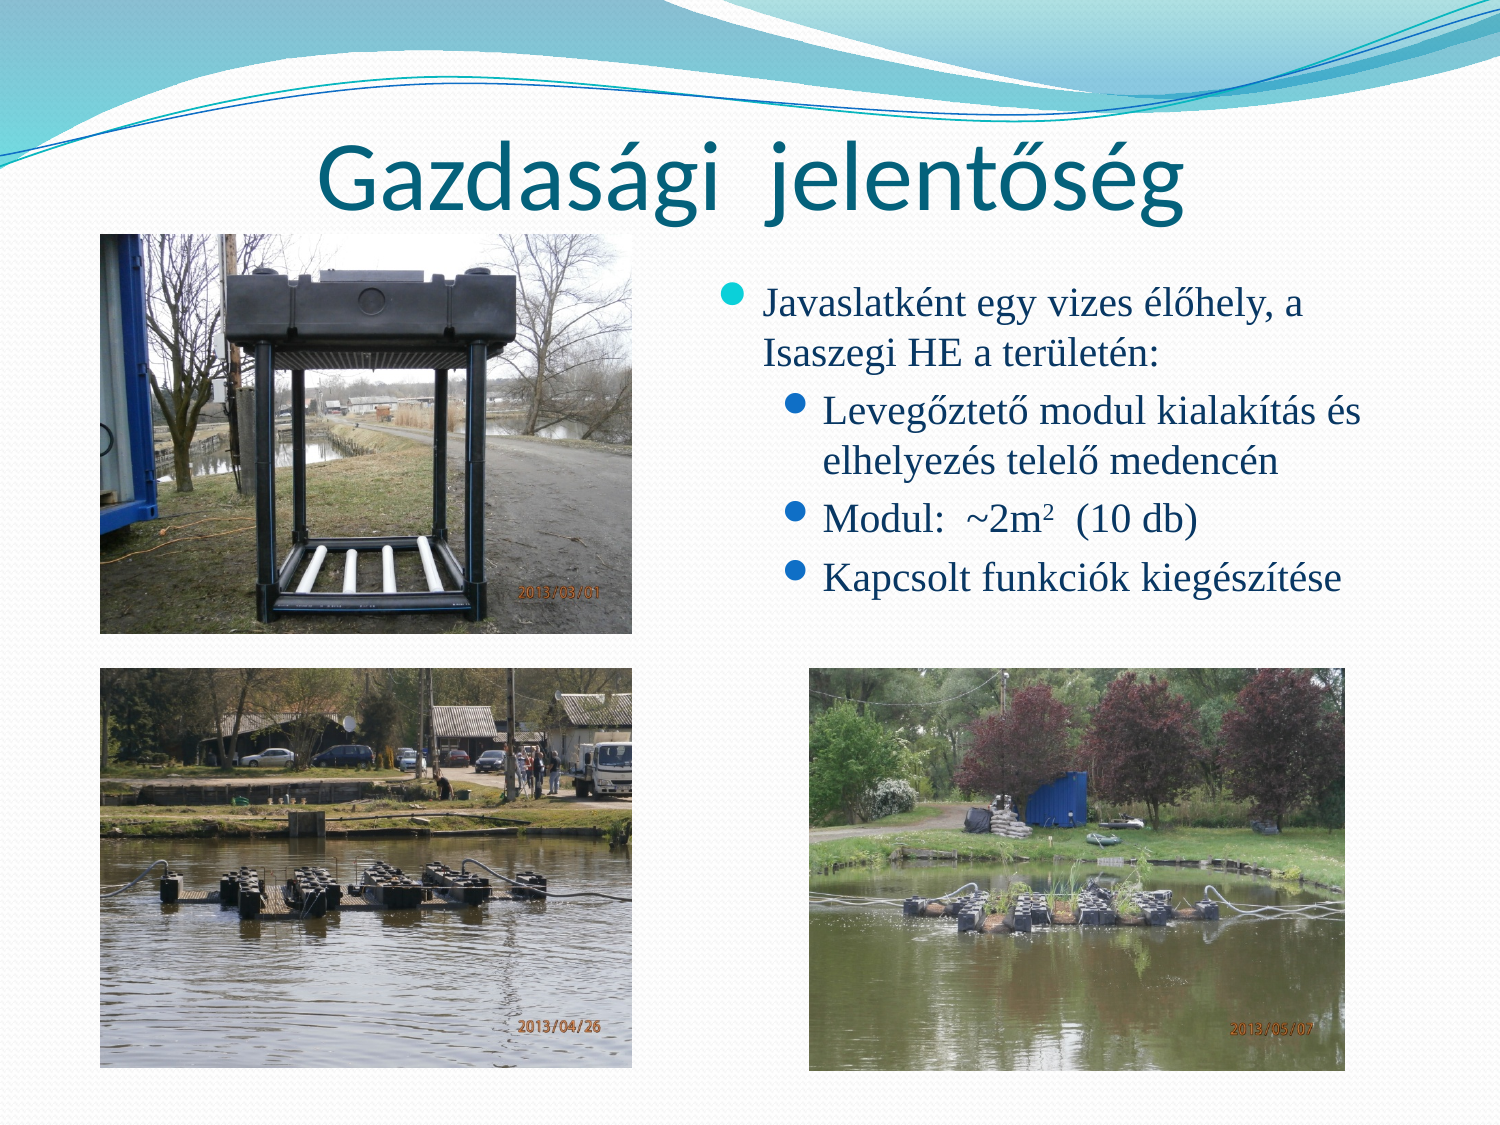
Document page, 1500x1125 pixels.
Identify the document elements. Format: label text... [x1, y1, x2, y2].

picture [100, 668, 633, 1068]
list Javaslatként egy vizes élőhely, a Isaszegi HE a területén: Levegőztető modul kialakítás és elhelyezés telelő medencén Modul: ~2m2 (10 db) Kapcsolt funkciók kiegészítése [702, 267, 1425, 1038]
picture [808, 668, 1345, 1071]
title Gazdasági jelentőség [76, 42, 1427, 231]
picture [100, 234, 633, 634]
